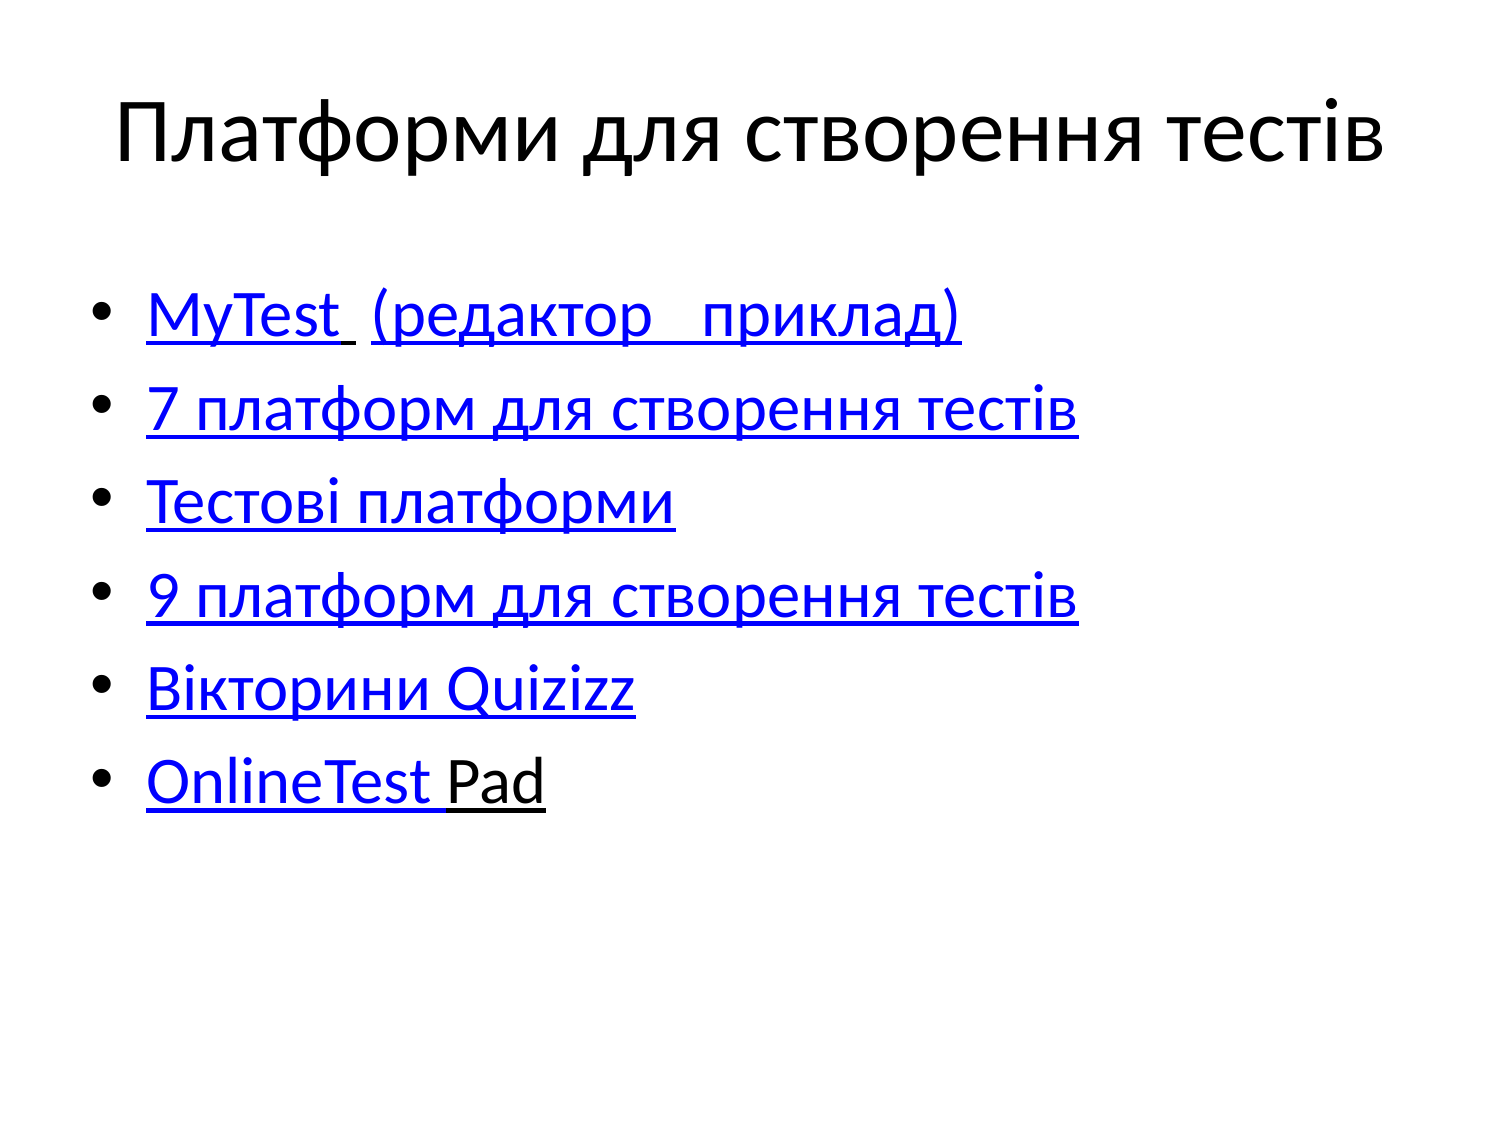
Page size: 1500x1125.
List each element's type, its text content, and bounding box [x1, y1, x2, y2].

title Платформи для створення тестів [76, 30, 1427, 219]
list MyTest (редактор _приклад) 7 платформ для створення тестів Тестові платформи 9 платформ для створення тестів Вікторини Quizizz OnlineTest Pad [75, 262, 1341, 1005]
